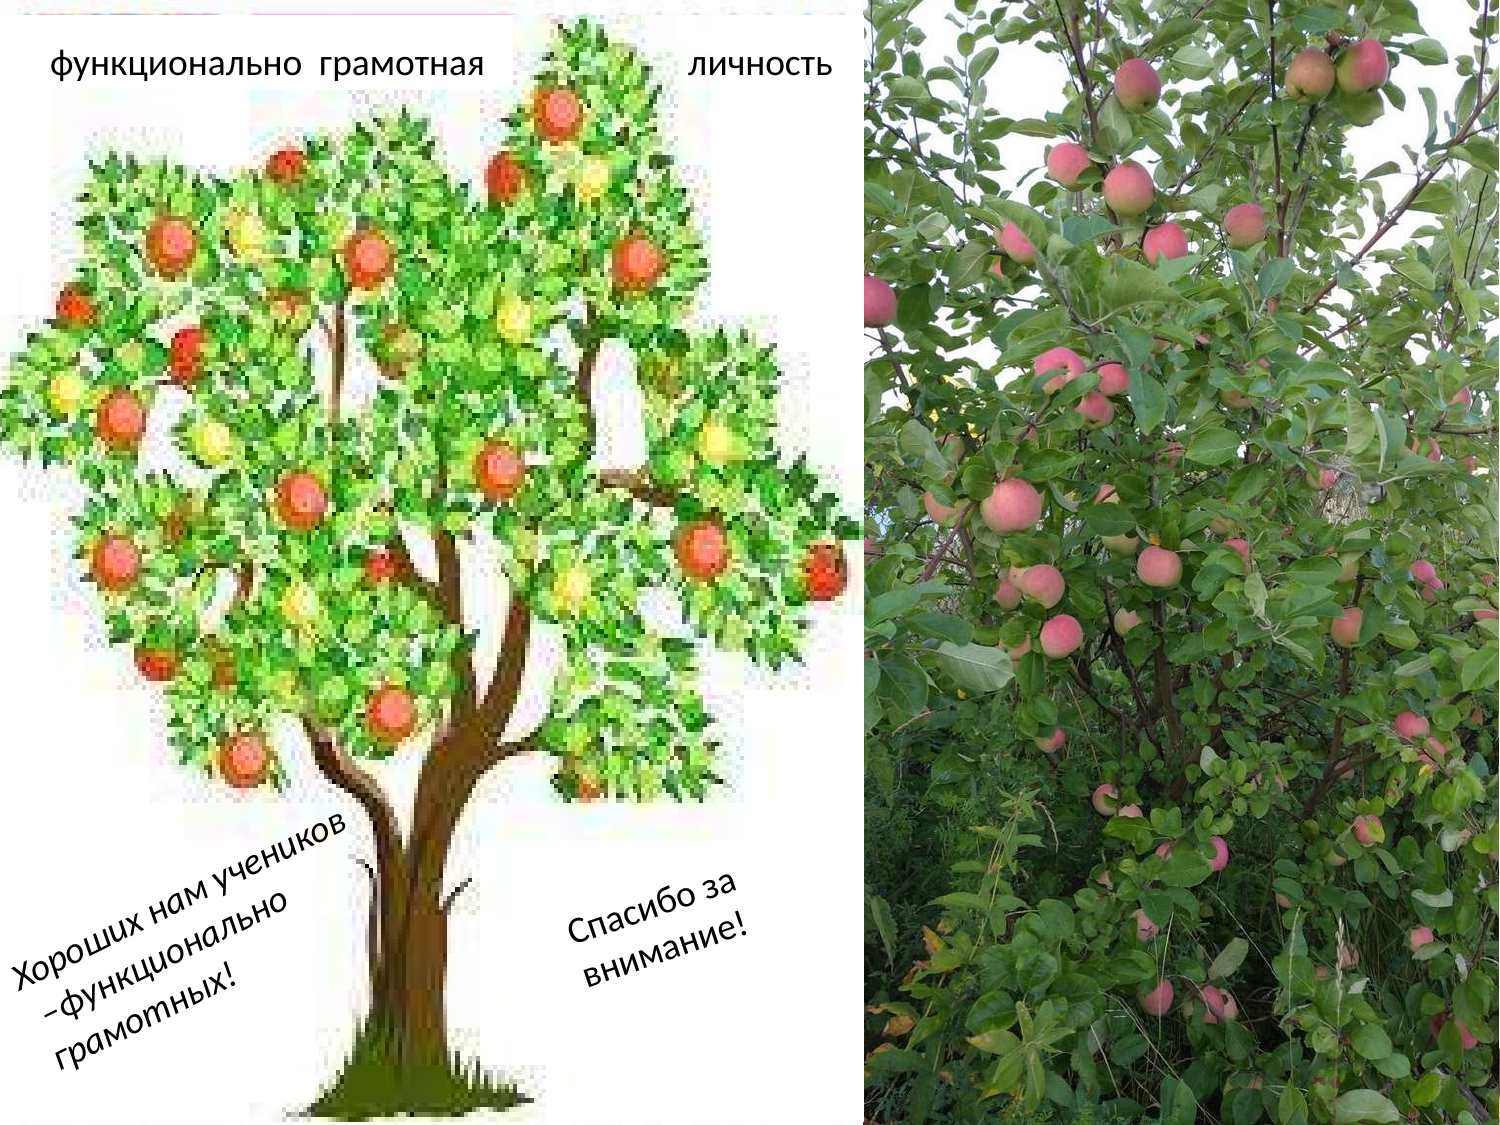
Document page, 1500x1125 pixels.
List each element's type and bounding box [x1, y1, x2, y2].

list [862, 0, 1499, 1125]
picture [0, 0, 864, 1125]
